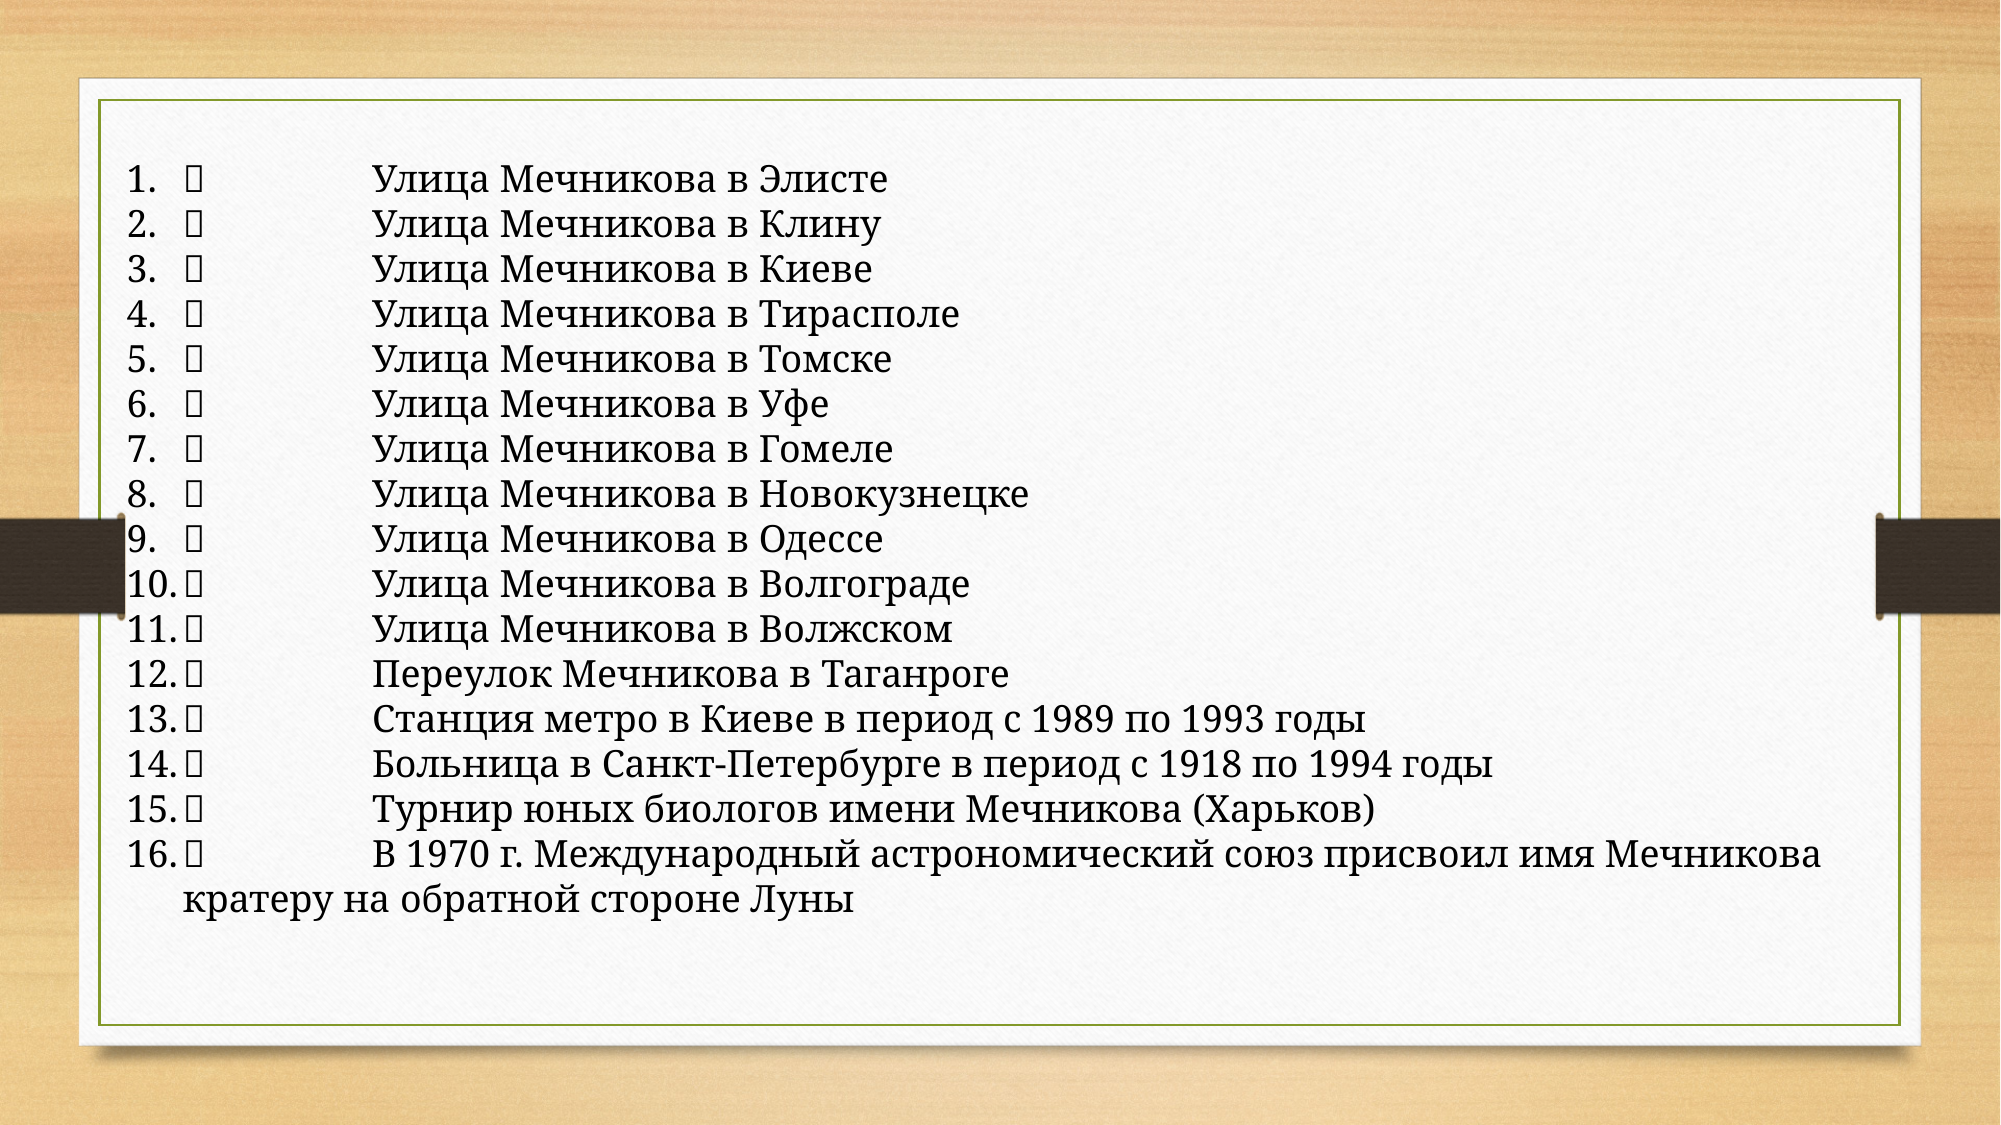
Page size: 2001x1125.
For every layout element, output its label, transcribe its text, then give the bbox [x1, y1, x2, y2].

text_box  Улица Мечникова в Элисте  Улица Мечникова в Клину  Улица Мечникова в Киеве  Улица Мечникова в Тирасполе  Улица Мечникова в Томске  Улица Мечникова в Уфе  Улица Мечникова в Гомеле  Улица Мечникова в Новокузнецке  Улица Мечникова в Одессе  Улица Мечникова в Волгограде  Улица Мечникова в Волжском  Переулок Мечникова в Таганроге  Станция метро в Киеве в период с 1989 по 1993 годы  Больница в Санкт-Петербурге в период с 1918 по 1994 годы  Турнир юных биологов имени Мечникова (Харьков)  В 1970 г. Международный астрономический союз присвоил имя Мечникова кратеру на обратной стороне Луны [111, 147, 1881, 928]
picture [0, 0, 2001, 1125]
